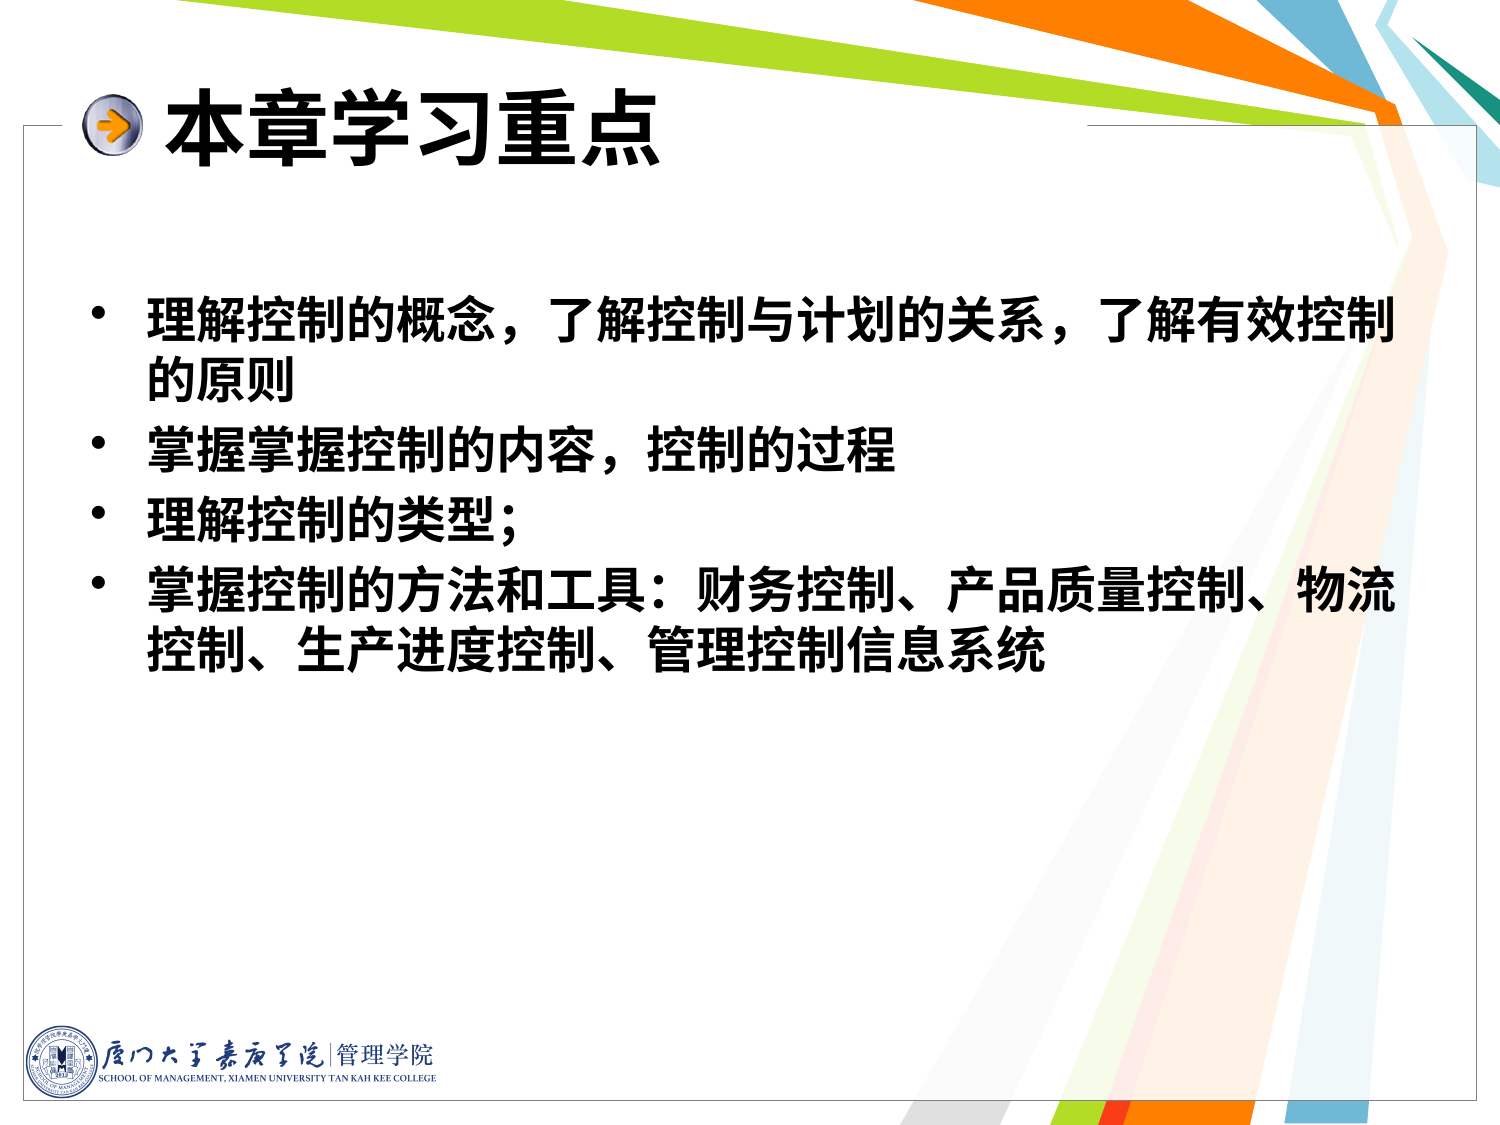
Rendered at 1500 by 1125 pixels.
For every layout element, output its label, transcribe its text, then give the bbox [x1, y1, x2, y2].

title 本章学习重点 [148, 32, 1182, 220]
picture [82, 94, 143, 156]
picture [24, 1024, 438, 1100]
list 理解控制的概念，了解控制与计划的关系，了解有效控制的原则 掌握掌握控制的内容，控制的过程 理解控制的类型； 掌握控制的方法和工具：财务控制、产品质量控制、物流控制、生产进度控制、管理控制信息系统 [75, 281, 1425, 796]
